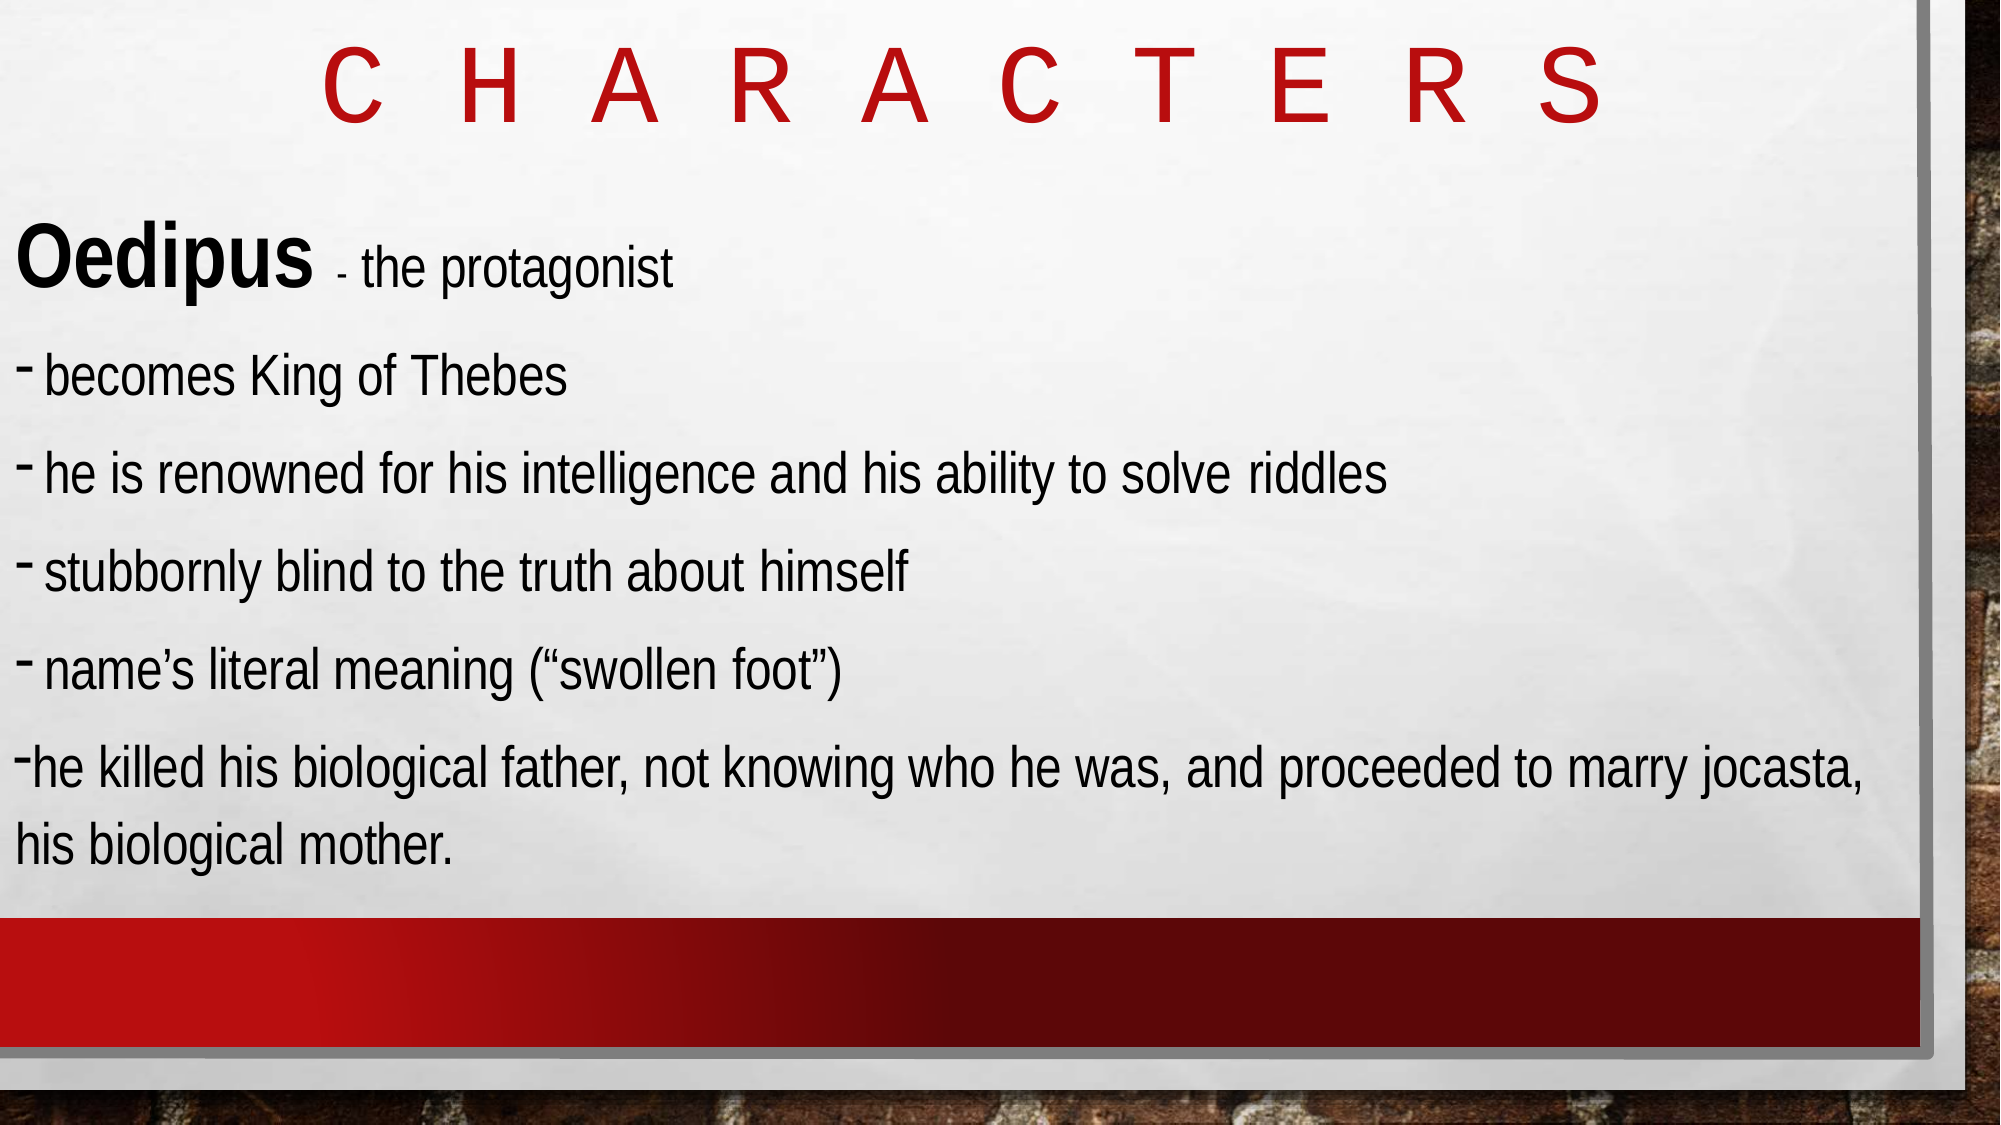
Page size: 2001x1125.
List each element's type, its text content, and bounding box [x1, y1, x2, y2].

picture [0, 0, 1921, 1047]
text_box Oedipus - the protagonist becomes King of Thebes he is renowned for his intelligence and his ability to solve riddles stubbornly blind to the truth about himself name’s literal meaning (“swollen foot”) he killed his biological father, not knowing who he was, and proceeded to marry jocasta, his biological mother. [12, 142, 1902, 876]
picture [0, 0, 2000, 1125]
title C H A R A C T E R S [317, 7, 1604, 142]
